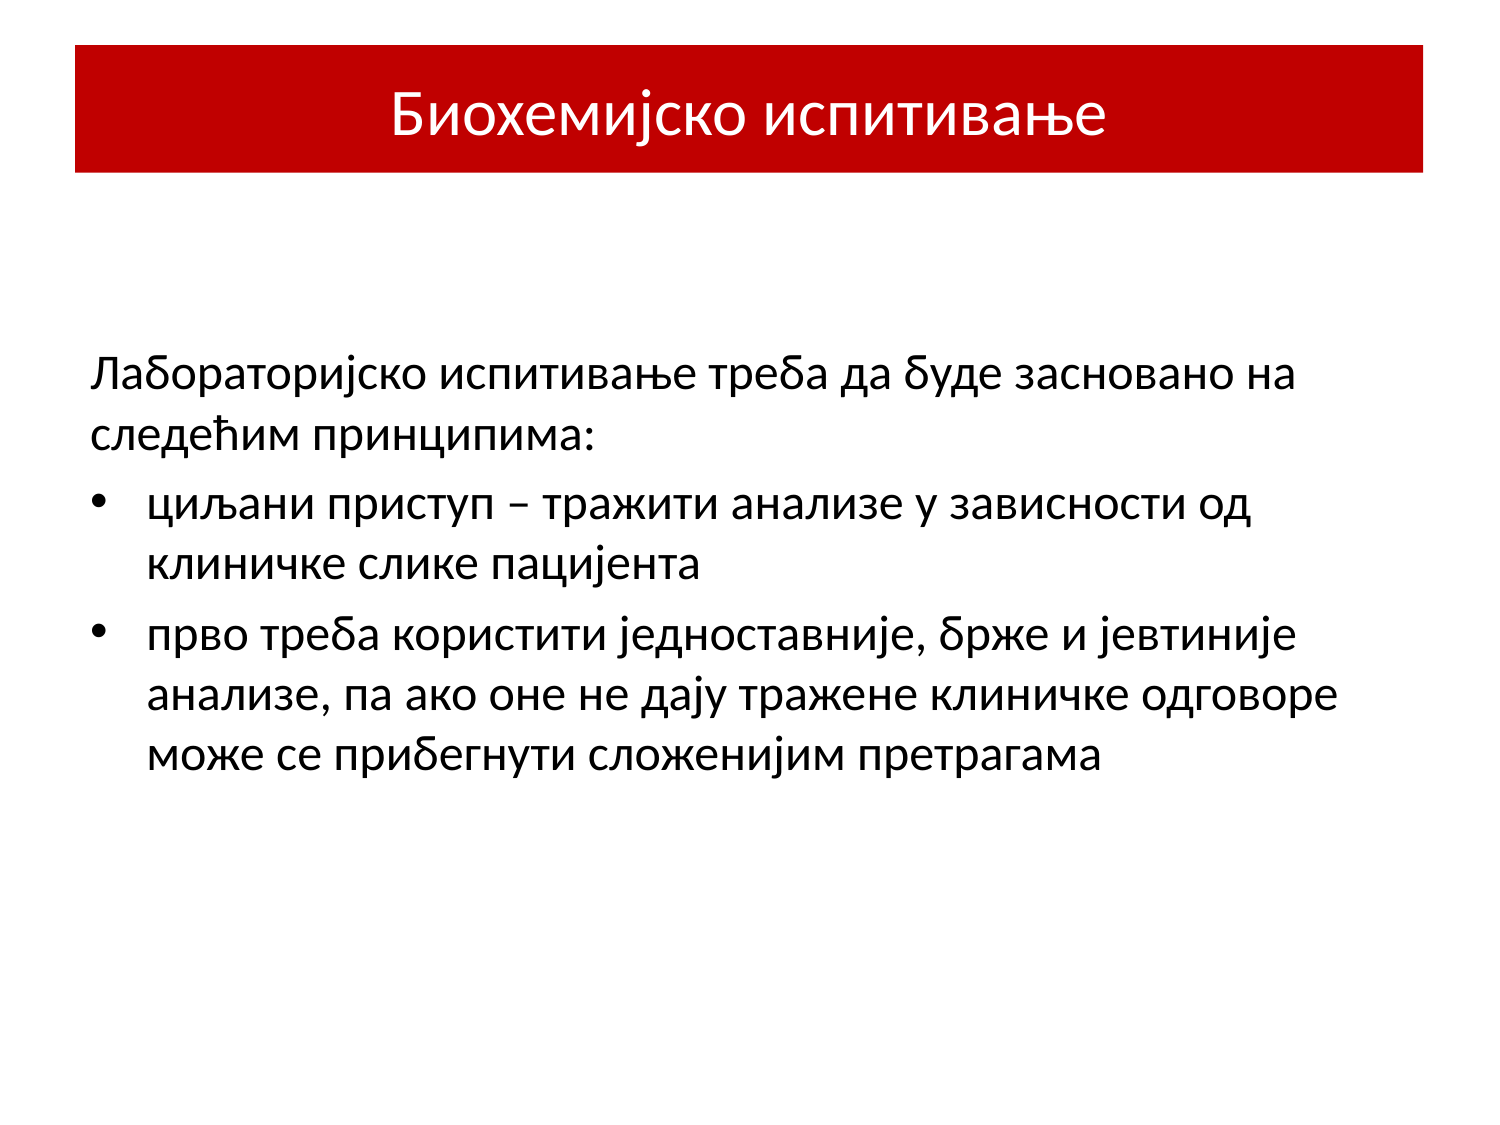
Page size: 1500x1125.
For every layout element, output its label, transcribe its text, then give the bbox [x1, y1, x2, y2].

title Биохемијско испитивање [75, 45, 1424, 173]
list Лабораторијско испитивање треба да буде засновано на следећим принципима: циљани приступ – тражити анализе у зависности од клиничке слике пацијента прво треба користити једноставније, брже и јевтиније анализе, па ако оне не дају тражене клиничке одговоре може се прибегнути сложенијим претрагама [75, 262, 1425, 1005]
